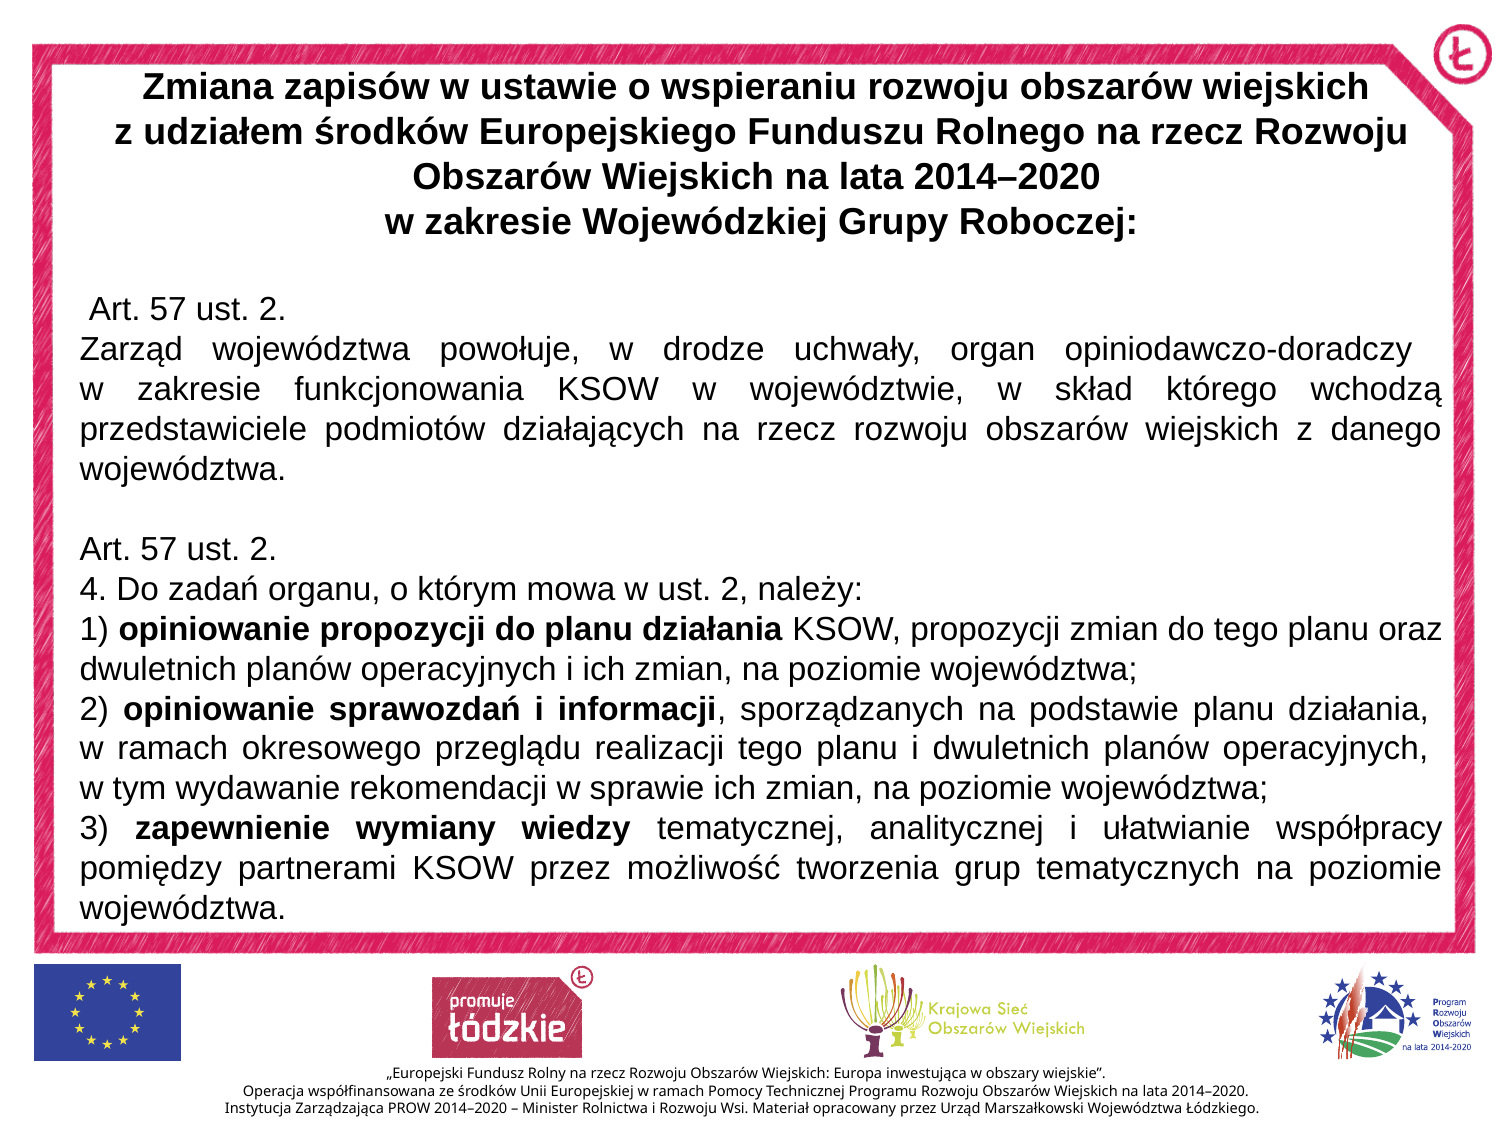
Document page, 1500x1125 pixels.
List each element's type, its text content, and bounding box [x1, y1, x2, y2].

picture [32, 959, 1474, 1063]
picture [32, 24, 1492, 954]
text_box „Europejski Fundusz Rolny na rzecz Rozwoju Obszarów Wiejskich: Europa inwestująca w obszary wiejskie”. Operacja współfinansowana ze środków Unii Europejskiej w ramach Pomocy Technicznej Programu Rozwoju Obszarów Wiejskich na lata 2014–2020. Instytucja Zarządzająca PROW 2014–2020 – Minister Rolnictwa i Rozwoju Wsi. Materiał opracowany przez Urząd Marszałkowski Województwa Łódzkiego. [209, 1071, 1283, 1124]
